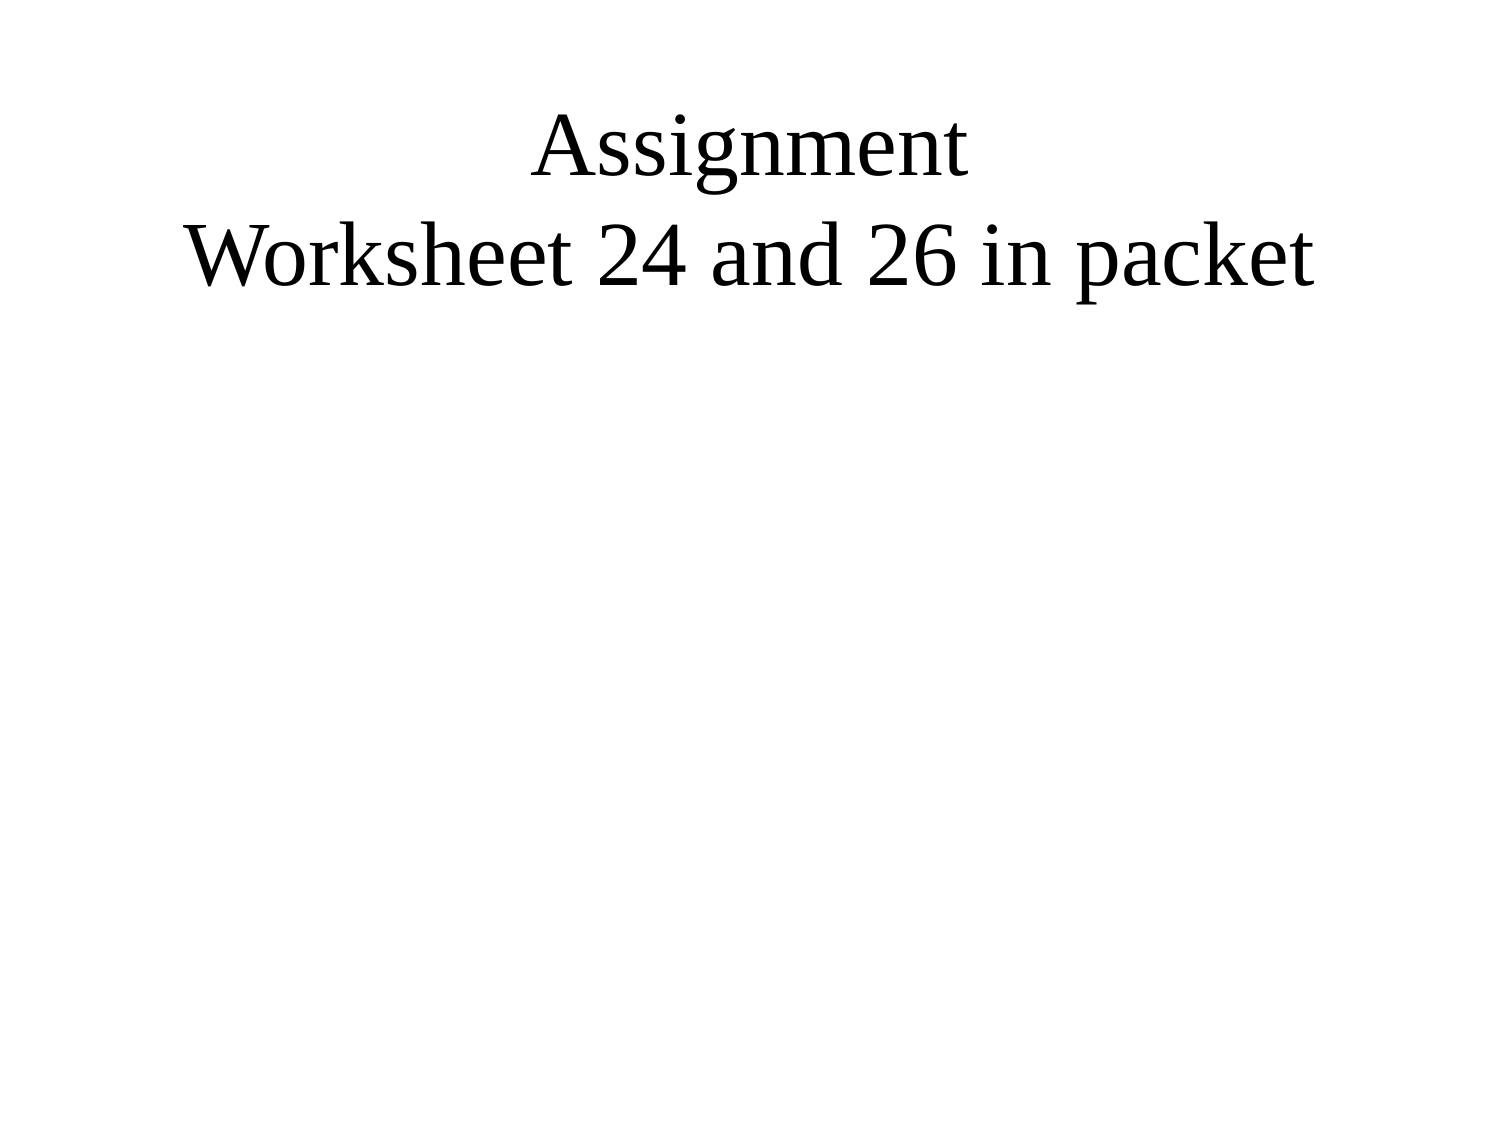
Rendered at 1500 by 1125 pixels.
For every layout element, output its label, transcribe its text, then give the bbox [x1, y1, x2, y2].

title Assignment Worksheet 24 and 26 in packet [112, 99, 1388, 288]
